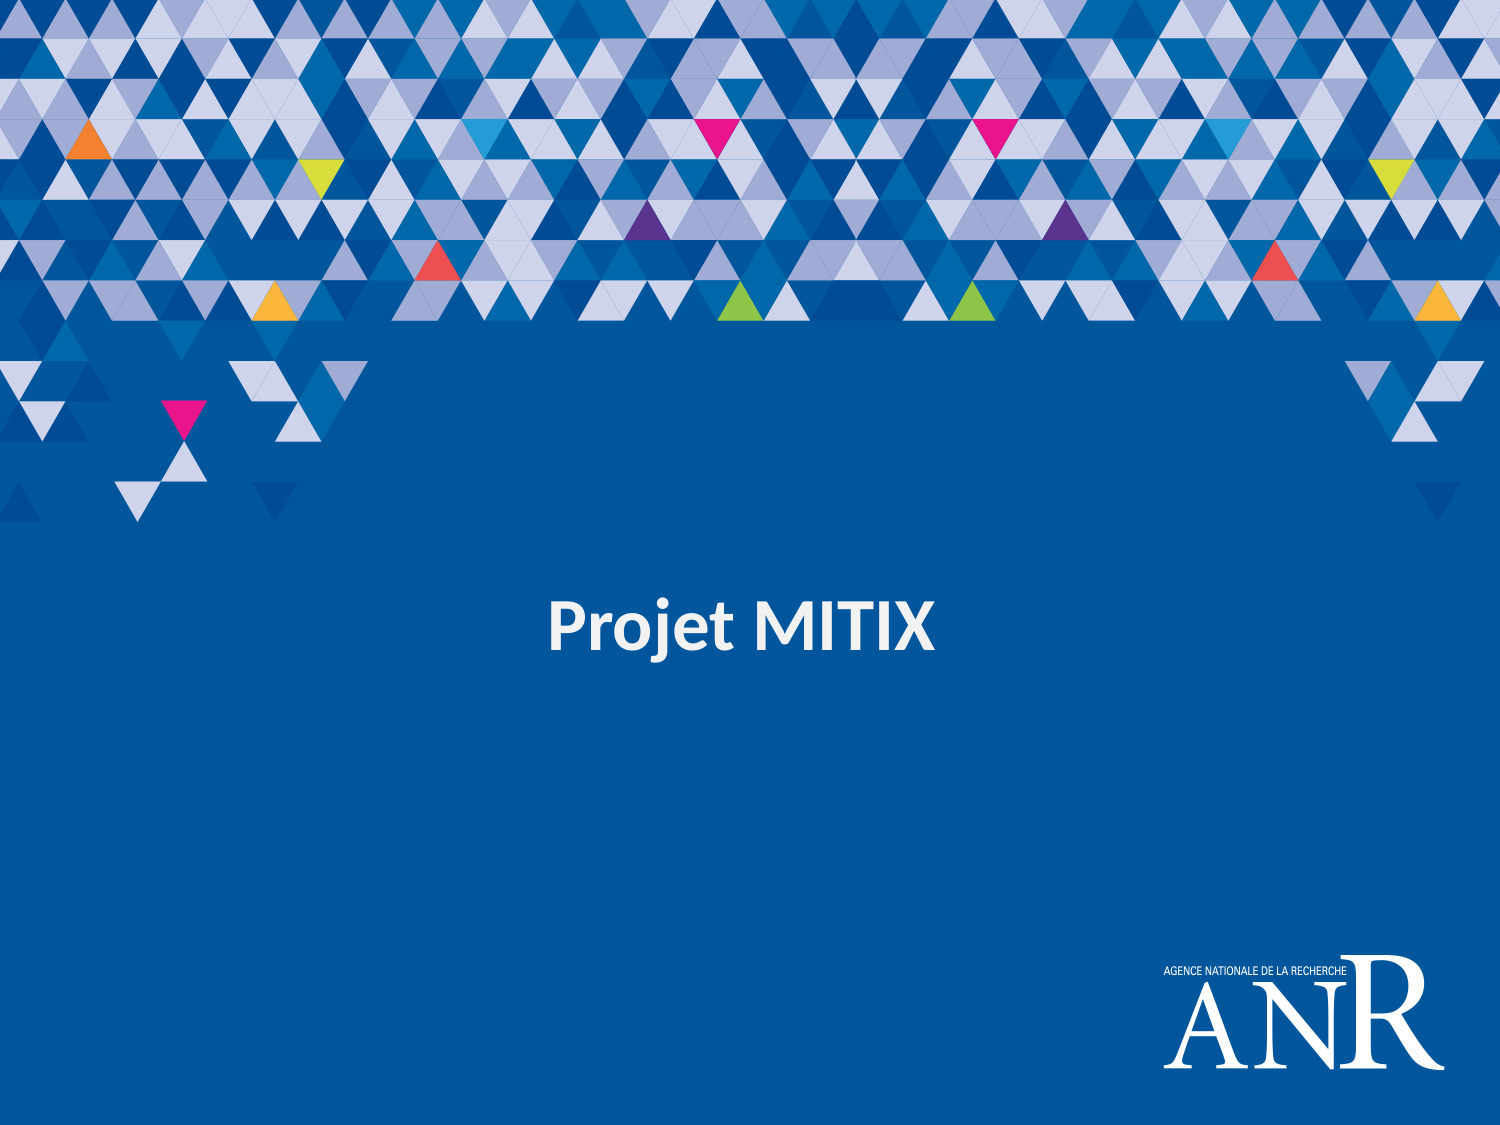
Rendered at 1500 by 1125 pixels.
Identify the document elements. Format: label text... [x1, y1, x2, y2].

text_box Projet MITIX [87, 554, 1397, 675]
picture [0, 0, 1500, 1125]
